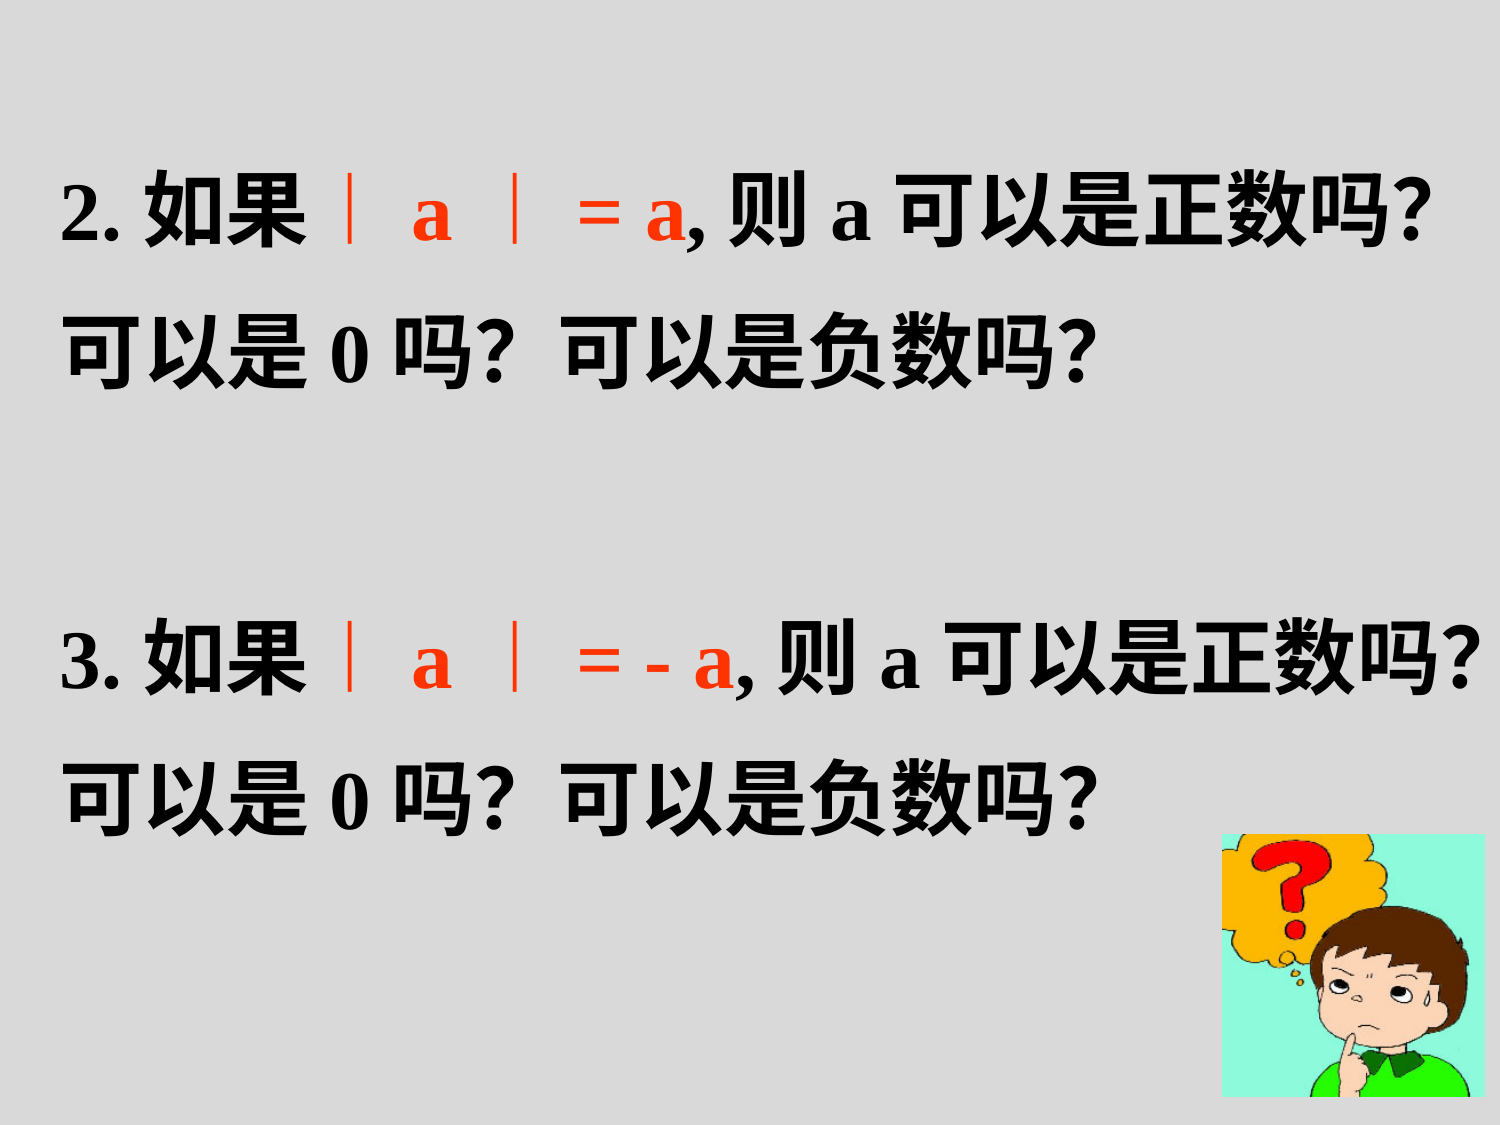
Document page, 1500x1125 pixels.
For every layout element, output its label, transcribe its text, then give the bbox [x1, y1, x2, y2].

picture [1222, 833, 1486, 1097]
text_box 3.如果︱a︱= - a,则a可以是正数吗？ 可以是0吗？可以是负数吗？ [45, 597, 1500, 854]
text_box 2.如果︱a︱= a,则a可以是正数吗？ 可以是0吗？可以是负数吗？ [44, 149, 1490, 407]
